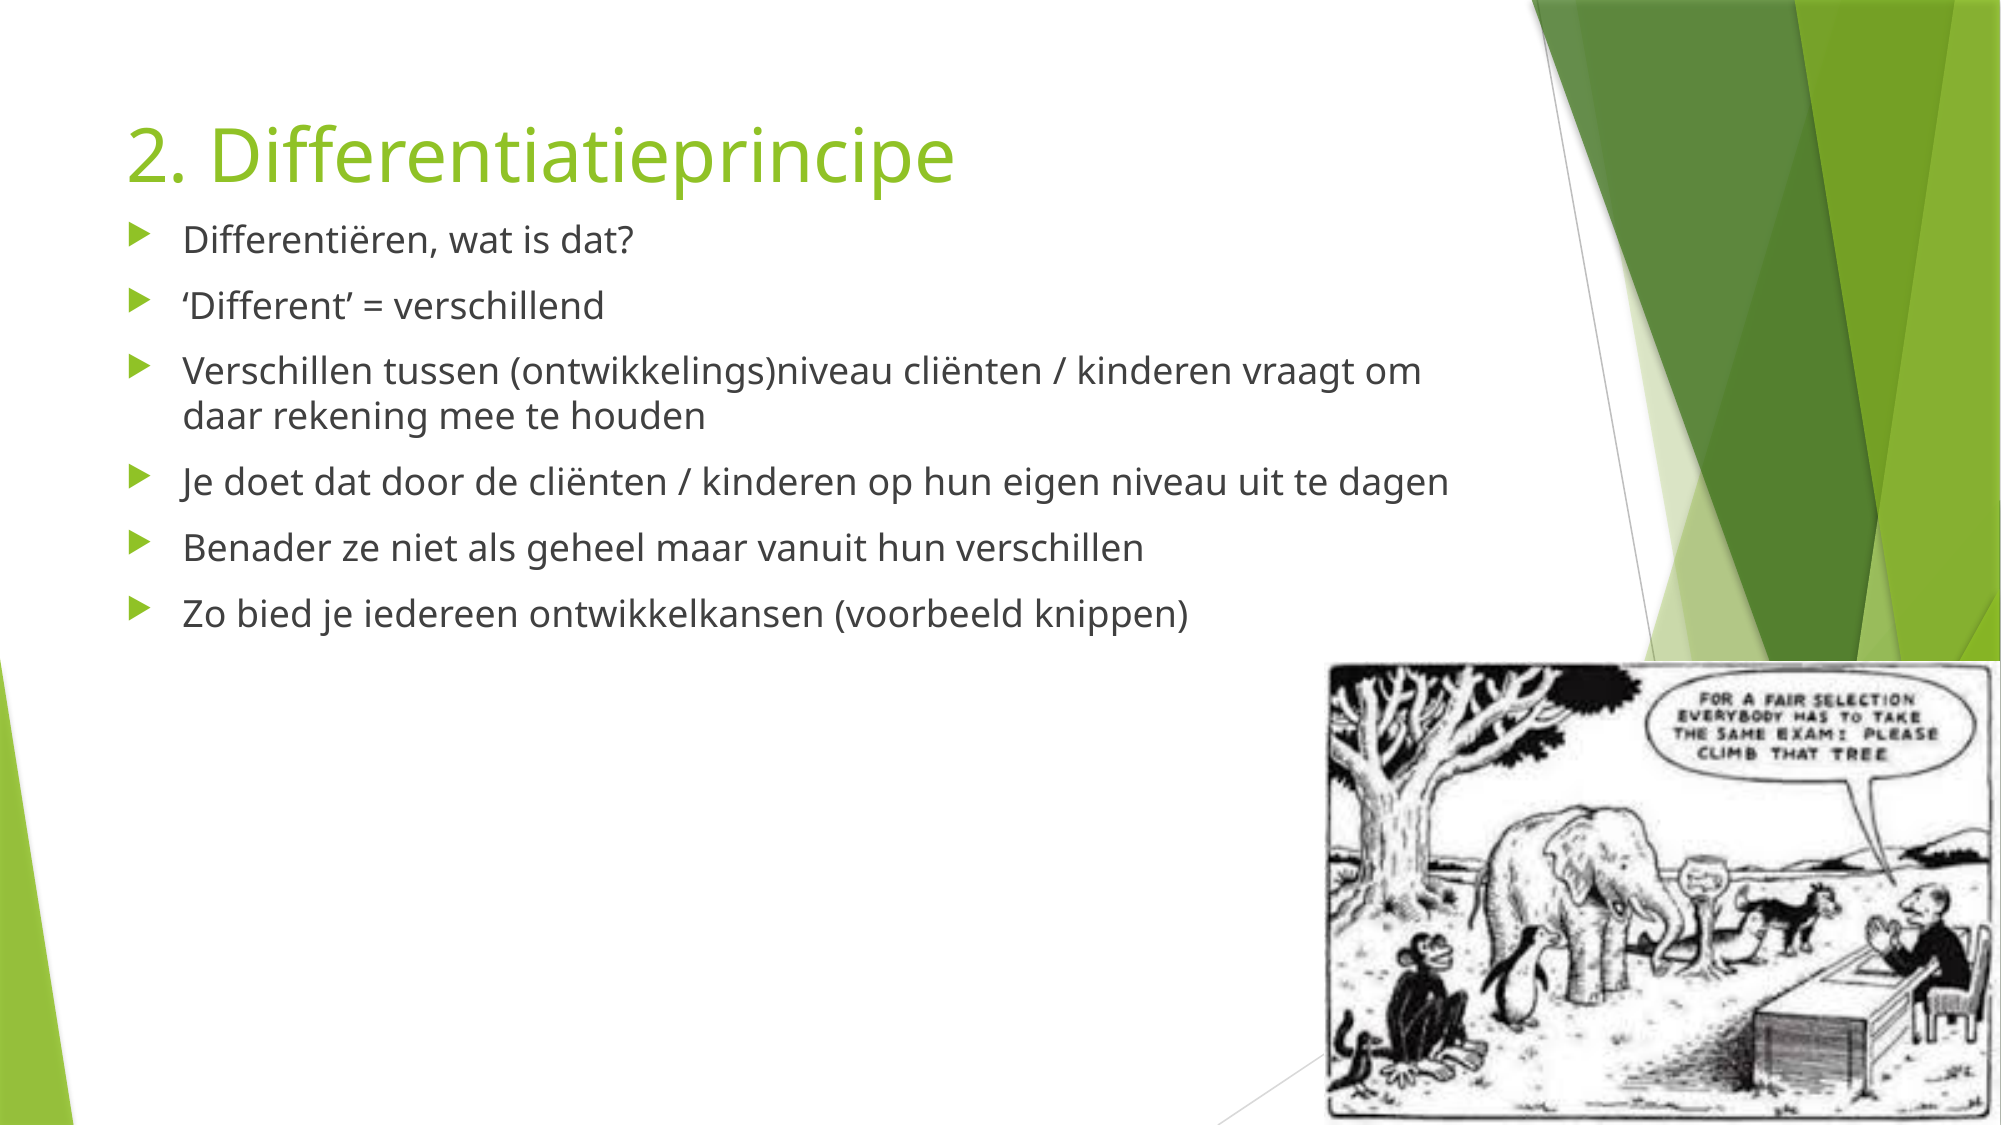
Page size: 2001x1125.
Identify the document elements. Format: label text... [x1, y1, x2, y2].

list Differentiëren, wat is dat? ‘Different’ = verschillend Verschillen tussen (ontwikkelings)niveau cliënten / kinderen vraagt om daar rekening mee te houden Je doet dat door de cliënten / kinderen op hun eigen niveau uit te dagen Benader ze niet als geheel maar vanuit hun verschillen Zo bied je iedereen ontwikkelkansen (voorbeeld knippen) [111, 208, 1522, 845]
title 2. Differentiatieprincipe [111, 99, 1522, 208]
picture [1324, 660, 2000, 1125]
